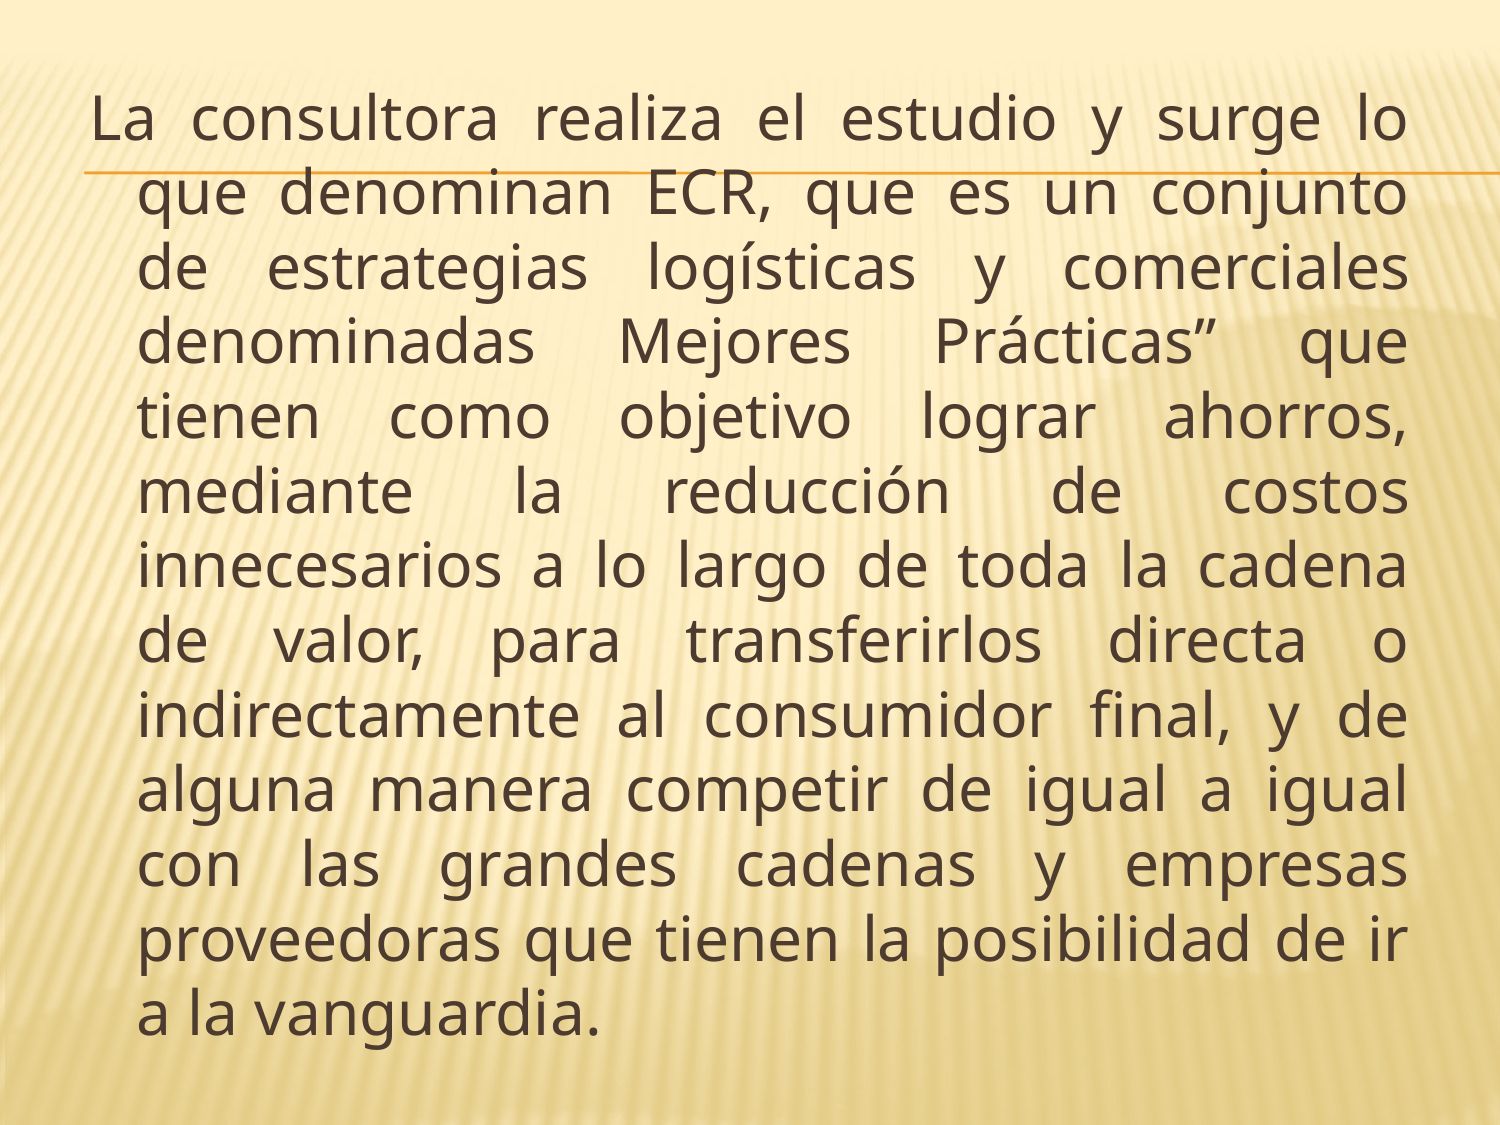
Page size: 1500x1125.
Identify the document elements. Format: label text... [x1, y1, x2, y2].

list La consultora realiza el estudio y surge lo que denominan ECR, que es un conjunto de estrategias logísticas y comerciales denominadas Mejores Prácticas” que tienen como objetivo lograr ahorros, mediante la reducción de costos innecesarios a lo largo de toda la cadena de valor, para transferirlos directa o indirectamente al consumidor final, y de alguna manera competir de igual a igual con las grandes cadenas y empresas proveedoras que tienen la posibilidad de ir a la vanguardia. [75, 70, 1425, 1067]
